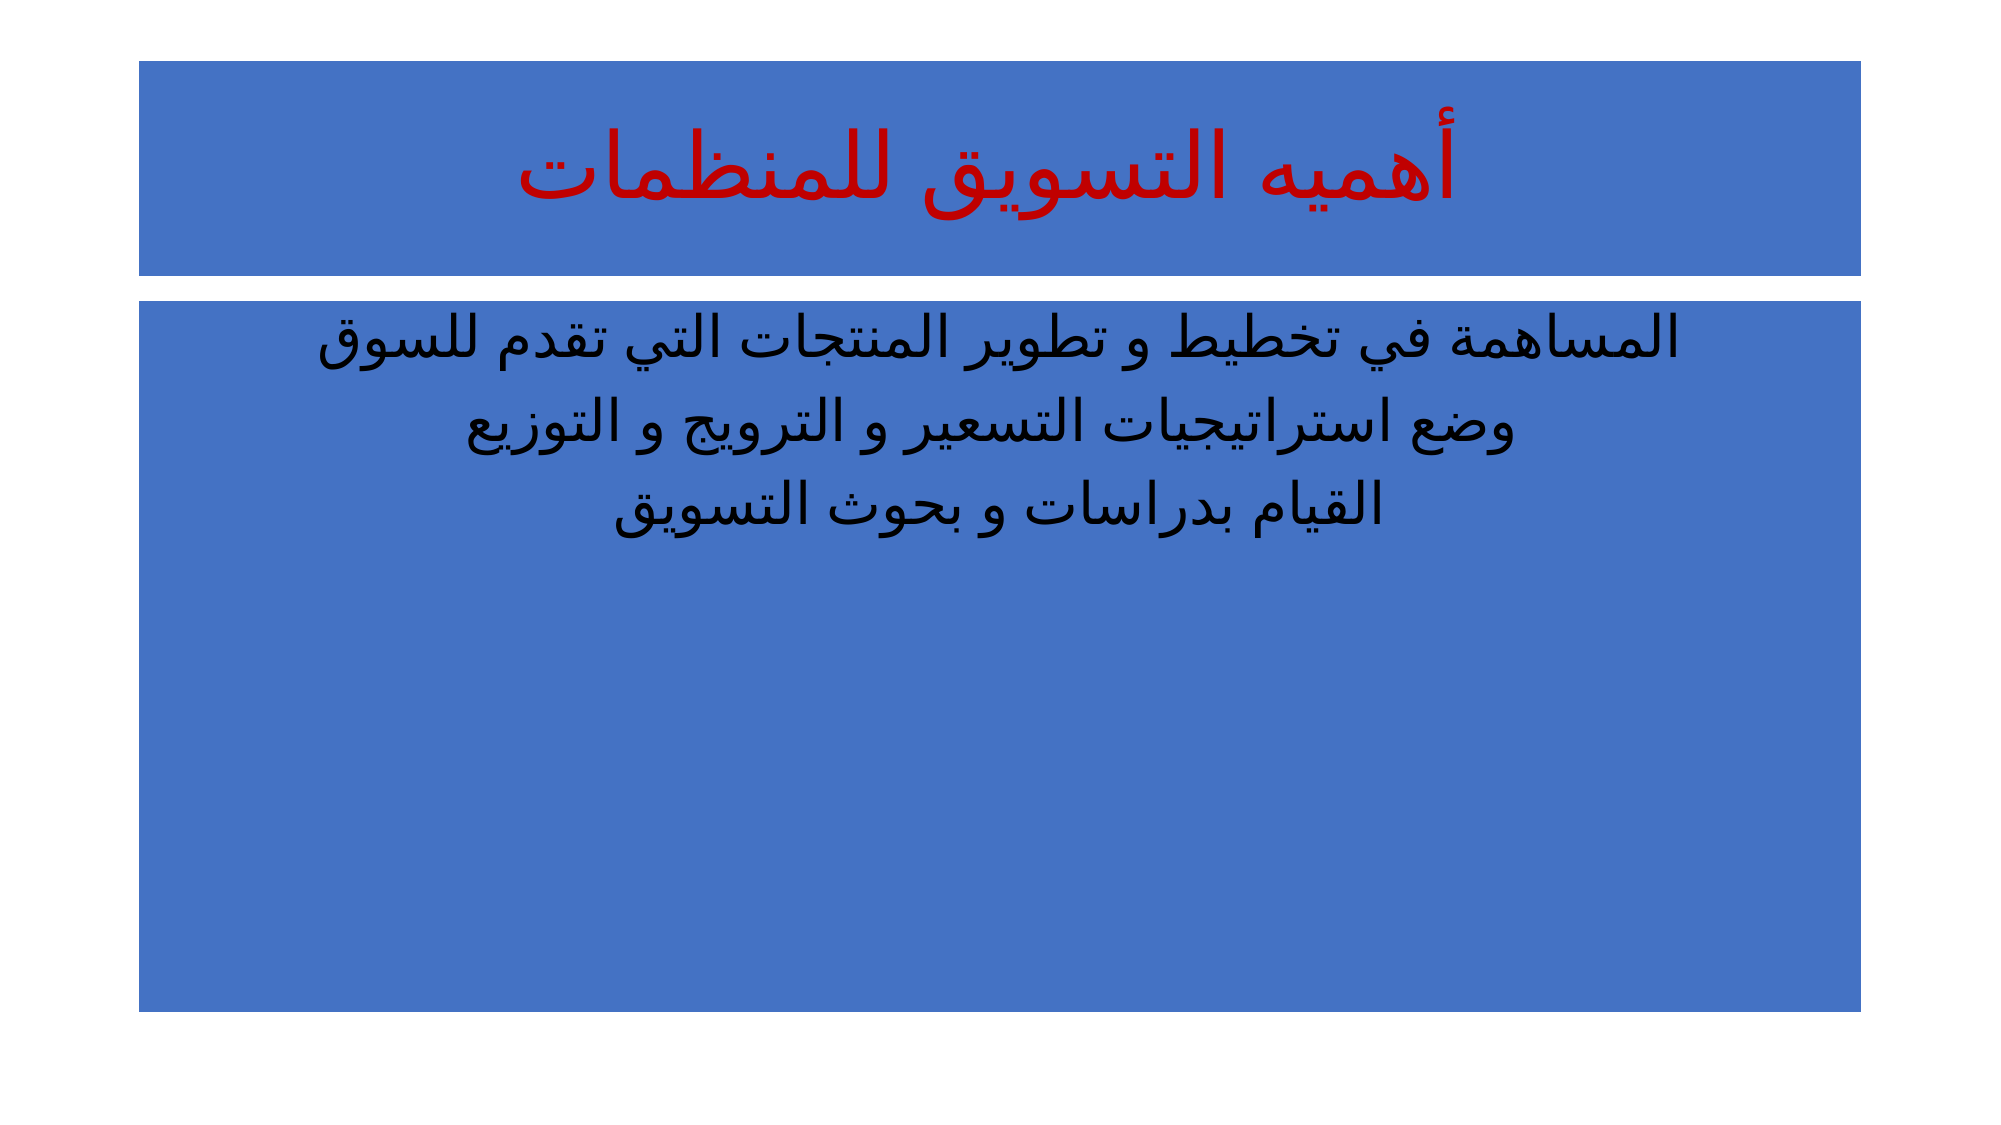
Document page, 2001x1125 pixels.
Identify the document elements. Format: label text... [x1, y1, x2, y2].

list المساهمة في تخطيط و تطوير المنتجات التي تقدم للسوق وضع استراتيجيات التسعير و الترويج و التوزيع القيام بدراسات و بحوث التسويق [136, 298, 1864, 1015]
title أهميه التسويق للمنظمات [136, 58, 1864, 279]
